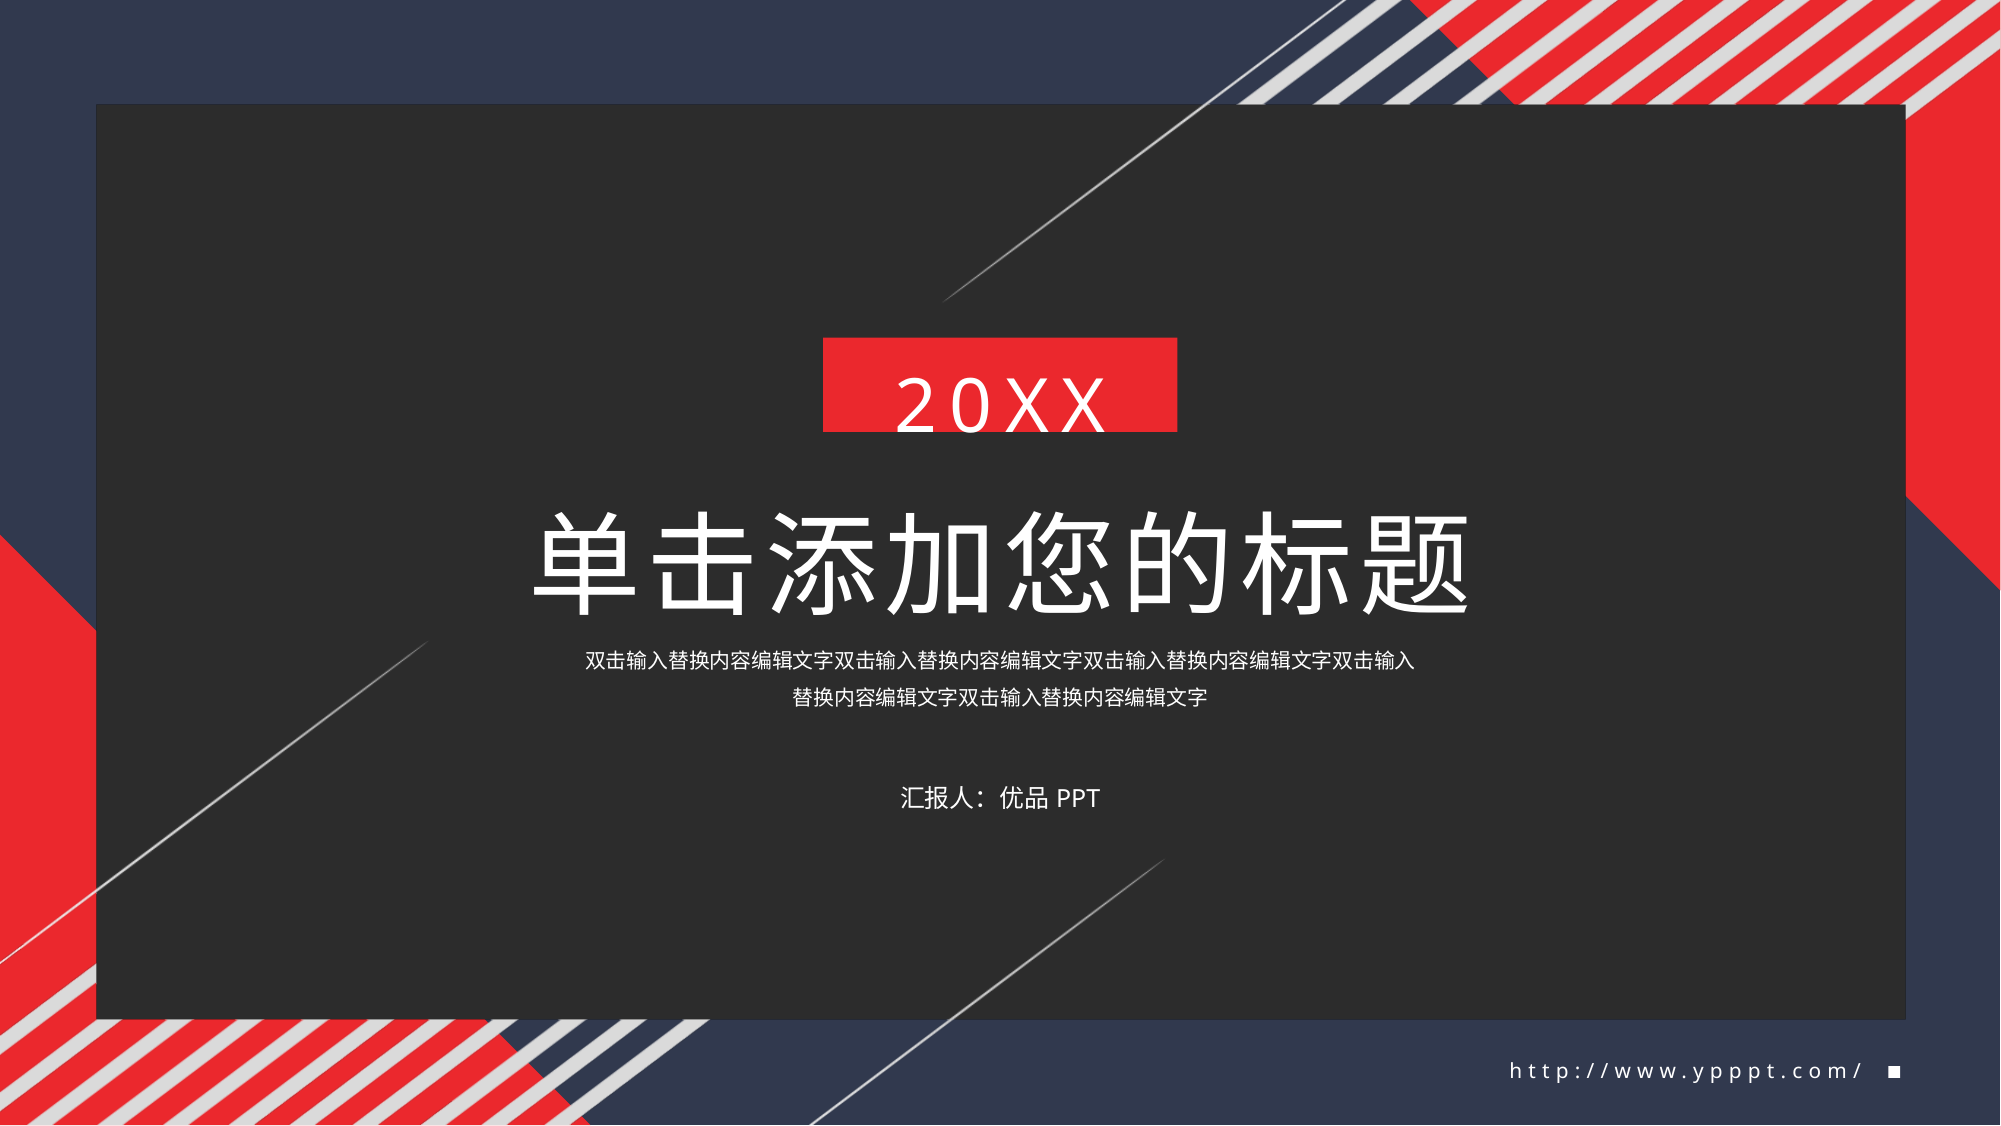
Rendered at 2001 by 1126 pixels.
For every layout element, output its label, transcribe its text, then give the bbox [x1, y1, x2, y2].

text_box 双击输入替换内容编辑文字双击输入替换内容编辑文字双击输入替换内容编辑文字双击输入替换内容编辑文字双击输入替换内容编辑文字 [557, 625, 1444, 744]
text_box 20XX [823, 337, 1178, 432]
text_box 单击添加您的标题 [513, 487, 1487, 637]
text_box 汇报人：优品PPT [704, 775, 1296, 823]
text_box http://www.ypppt.com/ [1494, 1050, 1877, 1090]
text_box [1886, 1064, 1902, 1080]
picture [0, 0, 2001, 1125]
